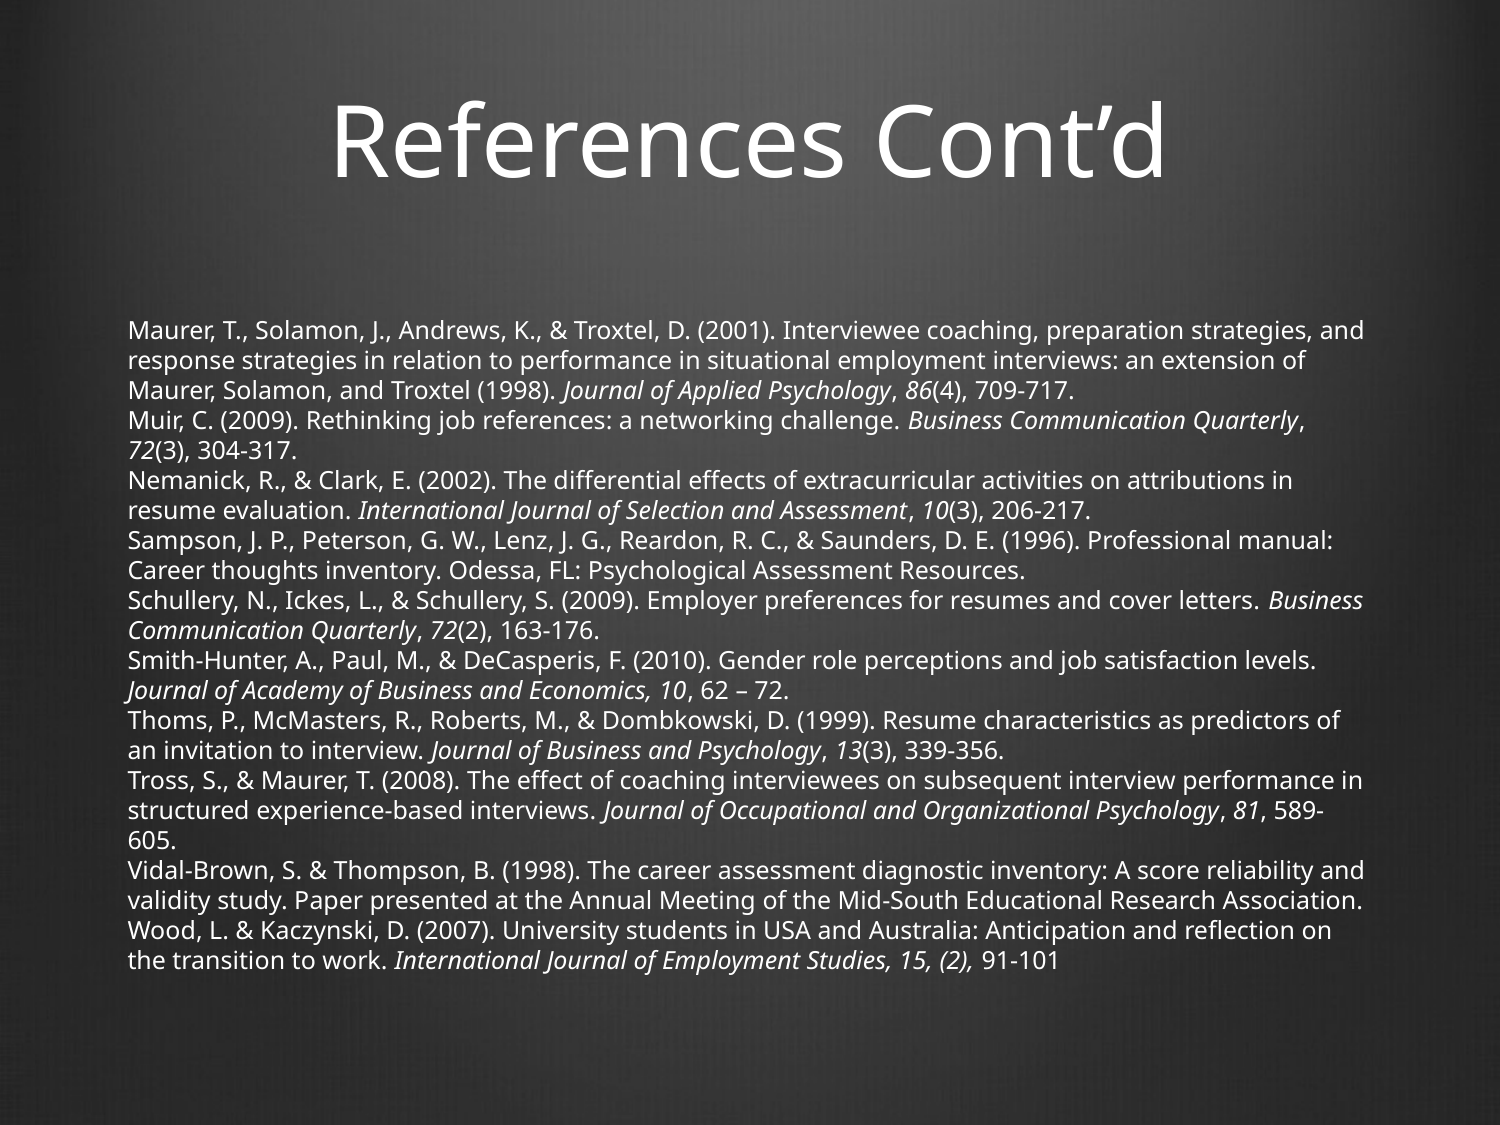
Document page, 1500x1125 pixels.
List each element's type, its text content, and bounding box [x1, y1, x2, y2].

title References Cont’d [112, 19, 1388, 255]
list Maurer, T., Solamon, J., Andrews, K., & Troxtel, D. (2001). Interviewee coaching, preparation strategies, and response strategies in relation to performance in situational employment interviews: an extension of Maurer, Solamon, and Troxtel (1998). Journal of Applied Psychology, 86(4), 709-717. Muir, C. (2009). Rethinking job references: a networking challenge. Business Communication Quarterly, 72(3), 304-317. Nemanick, R., & Clark, E. (2002). The differential effects of extracurricular activities on attributions in resume evaluation. International Journal of Selection and Assessment, 10(3), 206-217. Sampson, J. P., Peterson, G. W., Lenz, J. G., Reardon, R. C., & Saunders, D. E. (1996). Professional manual: Career thoughts inventory. Odessa, FL: Psychological Assessment Resources. Schullery, N., Ickes, L., & Schullery, S. (2009). Employer preferences for resumes and cover letters. Business Communication Quarterly, 72(2), 163-176. Smith-Hunter, A., Paul, M., & DeCasperis, F. (2010). Gender role perceptions and job satisfaction levels. Journal of Academy of Business and Economics, 10, 62 – 72. Thoms, P., McMasters, R., Roberts, M., & Dombkowski, D. (1999). Resume characteristics as predictors of an invitation to interview. Journal of Business and Psychology, 13(3), 339-356. Tross, S., & Maurer, T. (2008). The effect of coaching interviewees on subsequent interview performance in structured experience-based interviews. Journal of Occupational and Organizational Psychology, 81, 589-605. Vidal-Brown, S. & Thompson, B. (1998). The career assessment diagnostic inventory: A score reliability and validity study. Paper presented at the Annual Meeting of the Mid-South Educational Research Association. Wood, L. & Kaczynski, D. (2007). University students in USA and Australia: Anticipation and reflection on the transition to work. International Journal of Employment Studies, 15, (2), 91-101 [112, 306, 1388, 1005]
